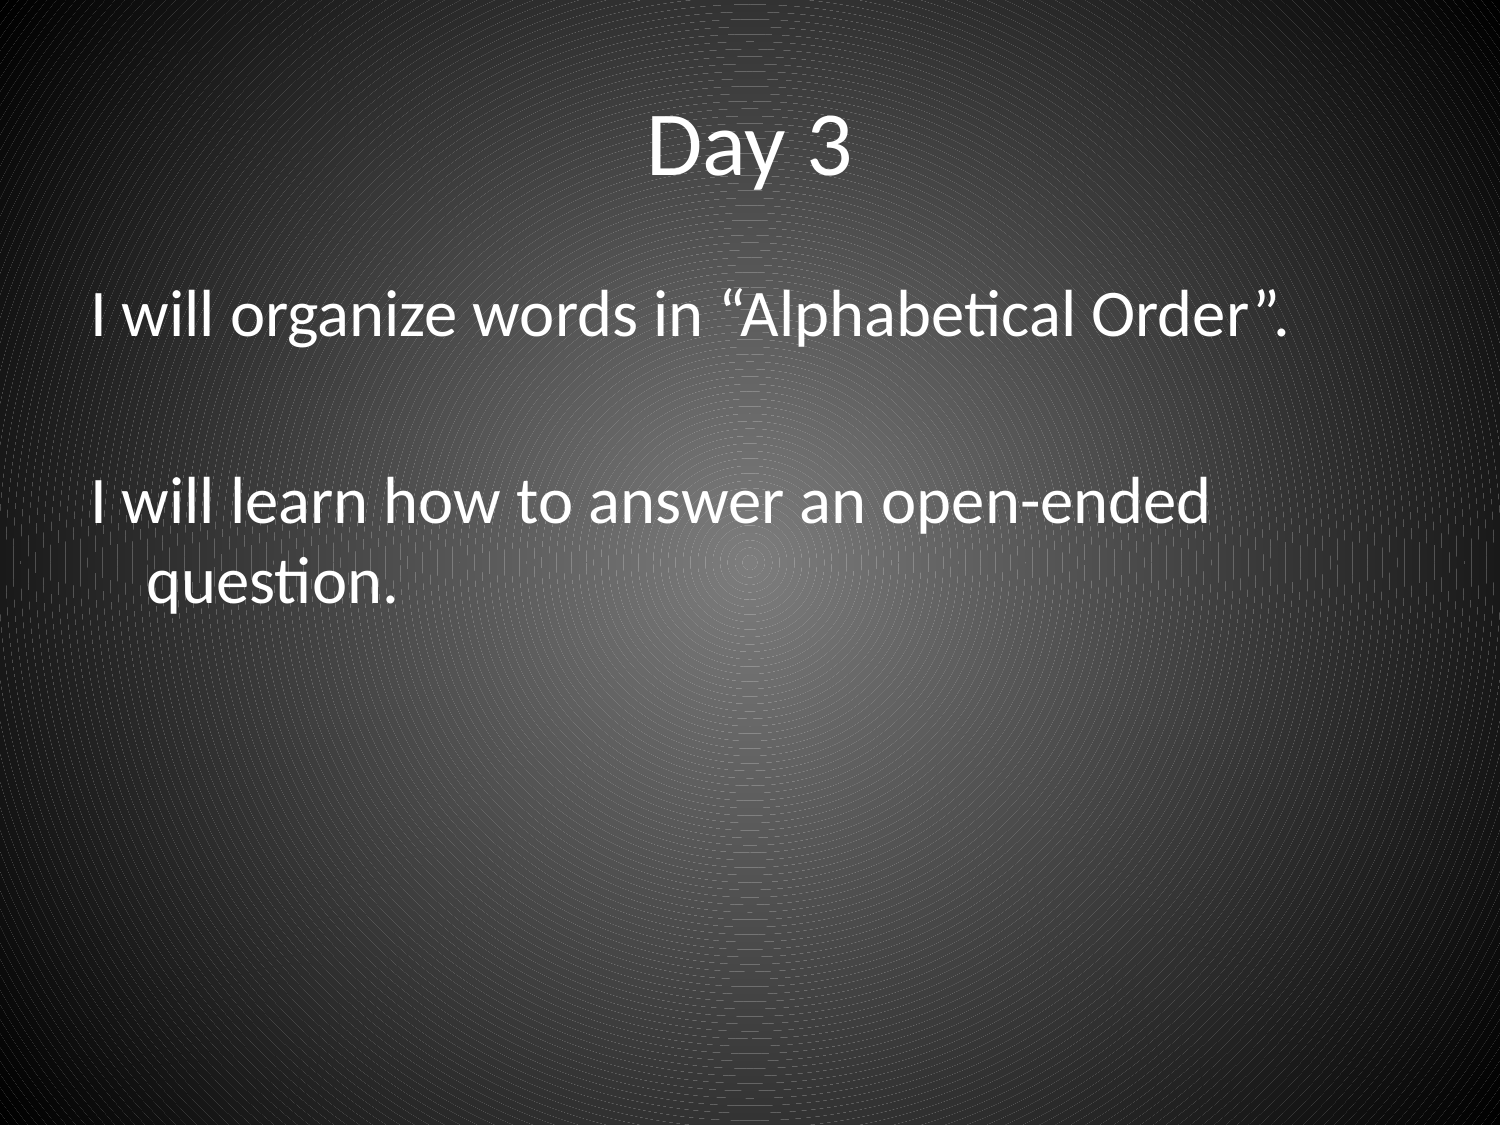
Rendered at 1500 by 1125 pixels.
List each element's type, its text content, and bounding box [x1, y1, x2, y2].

title Day 3 [75, 45, 1425, 233]
list I will organize words in “Alphabetical Order”. I will learn how to answer an open-ended question. [75, 262, 1425, 1005]
